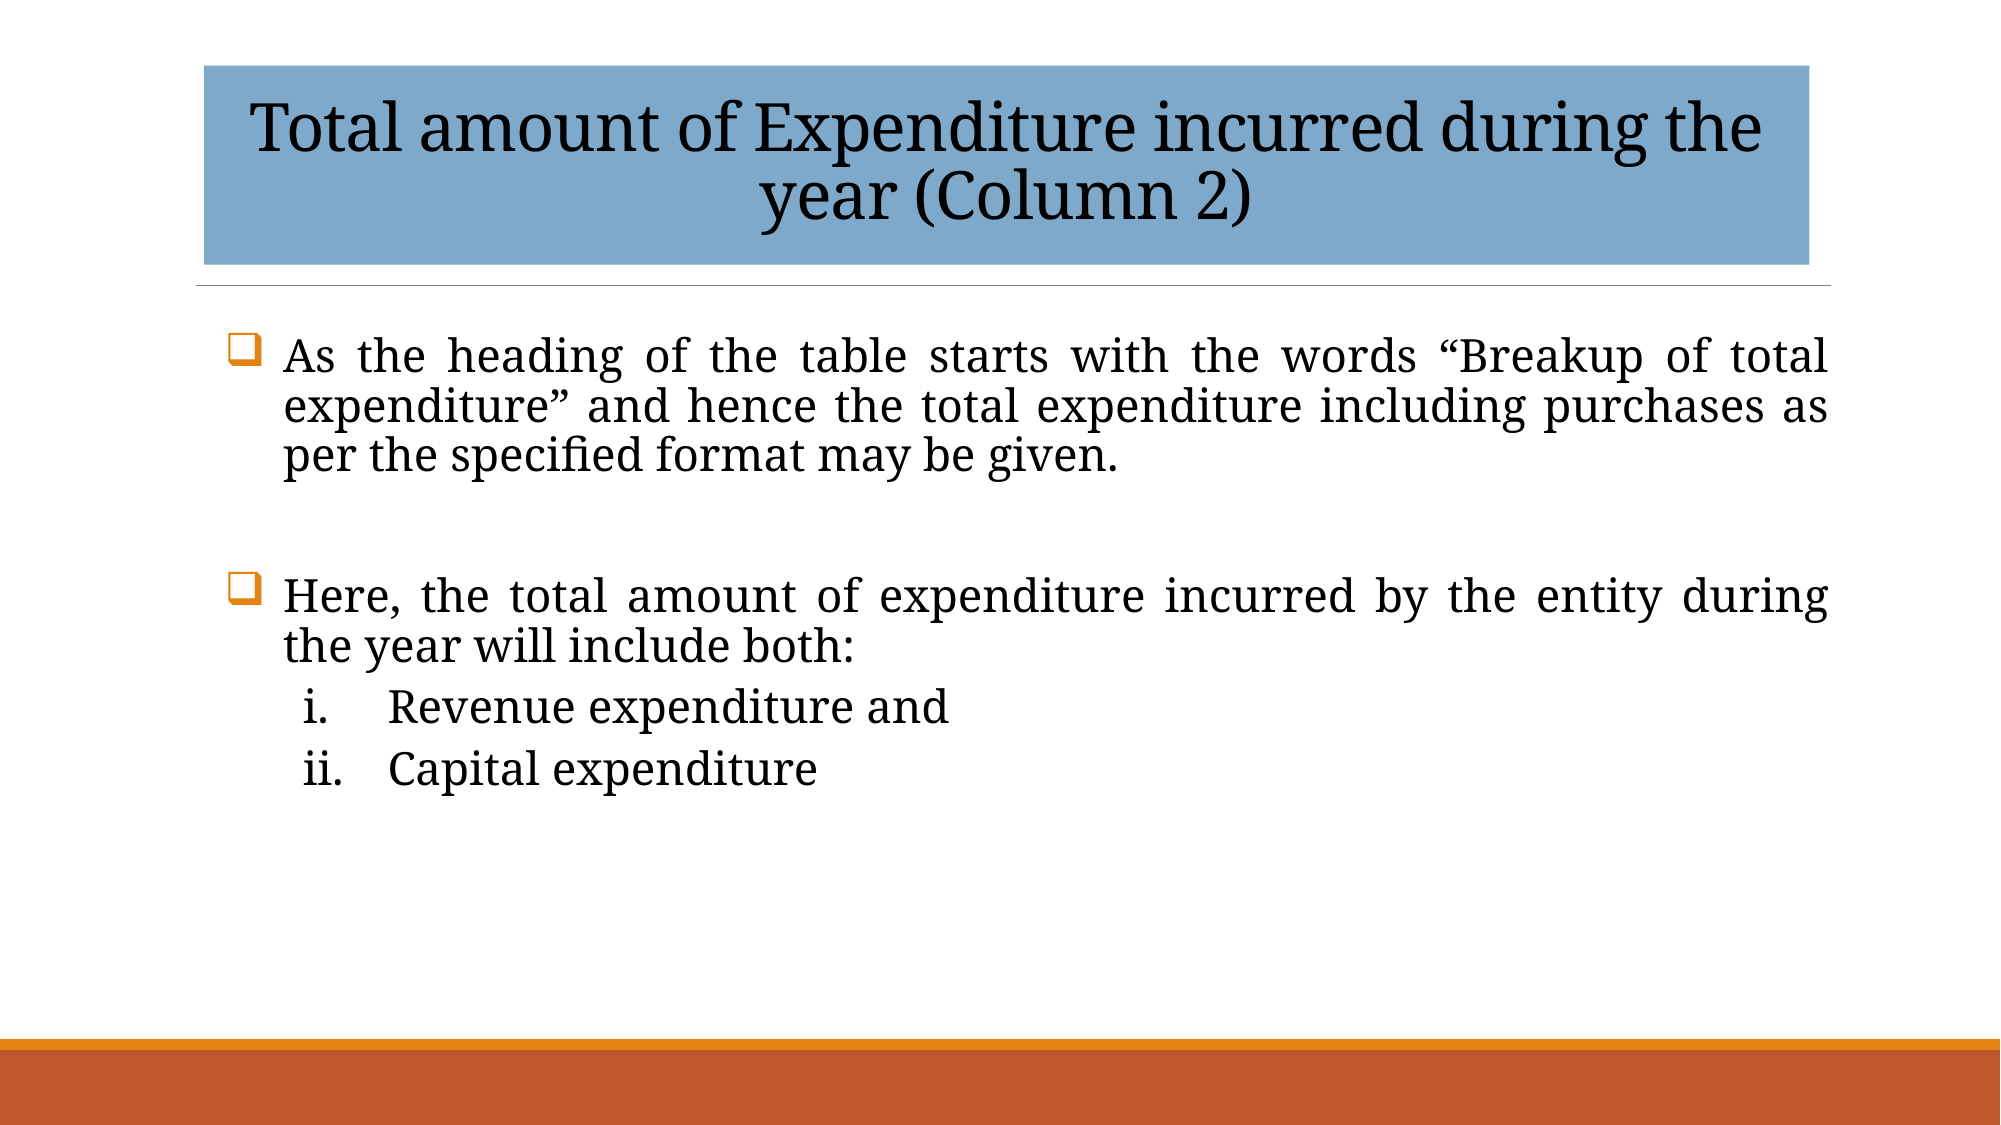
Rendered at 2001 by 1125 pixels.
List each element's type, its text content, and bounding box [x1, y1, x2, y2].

title Total amount of Expenditure incurred during the year (Column 2) [203, 65, 1810, 265]
list As the heading of the table starts with the words “Breakup of total expenditure” and hence the total expenditure including purchases as per the specified format may be given. Here, the total amount of expenditure incurred by the entity during the year will include both: Revenue expenditure and Capital expenditure [180, 325, 1830, 966]
